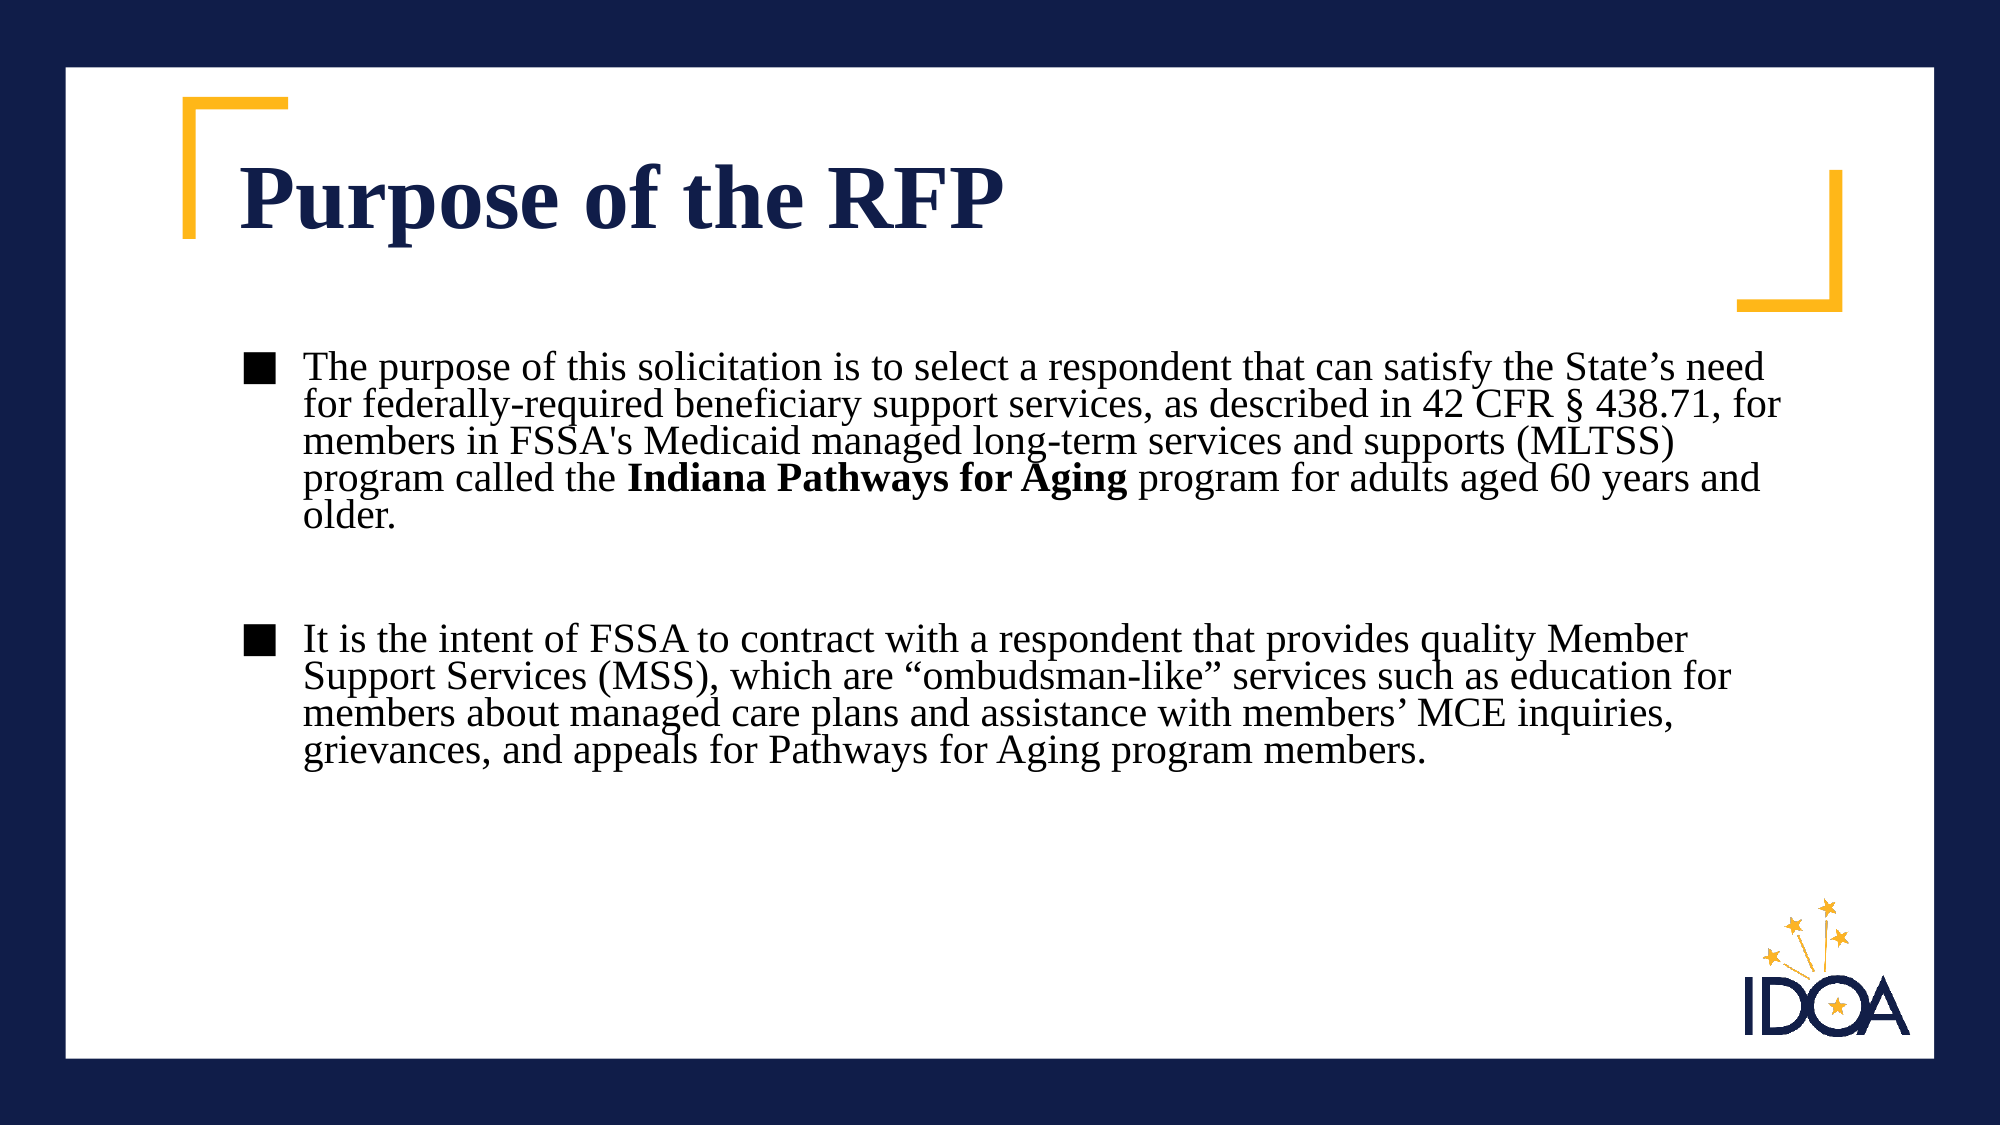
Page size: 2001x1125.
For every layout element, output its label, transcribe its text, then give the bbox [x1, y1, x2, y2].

picture [1702, 857, 1959, 1114]
title Purpose of the RFP [225, 142, 1800, 279]
list The purpose of this solicitation is to select a respondent that can satisfy the State’s need for federally-required beneficiary support services, as described in 42 CFR § 438.71, for members in FSSA's Medicaid managed long-term services and supports (MLTSS) program called the Indiana Pathways for Aging program for adults aged 60 years and older. It is the intent of FSSA to contract with a respondent that provides quality Member Support Services (MSS), which are “ombudsman-like” services such as education for members about managed care plans and assistance with members’ MCE inquiries, grievances, and appeals for Pathways for Aging program members. [225, 343, 1800, 820]
